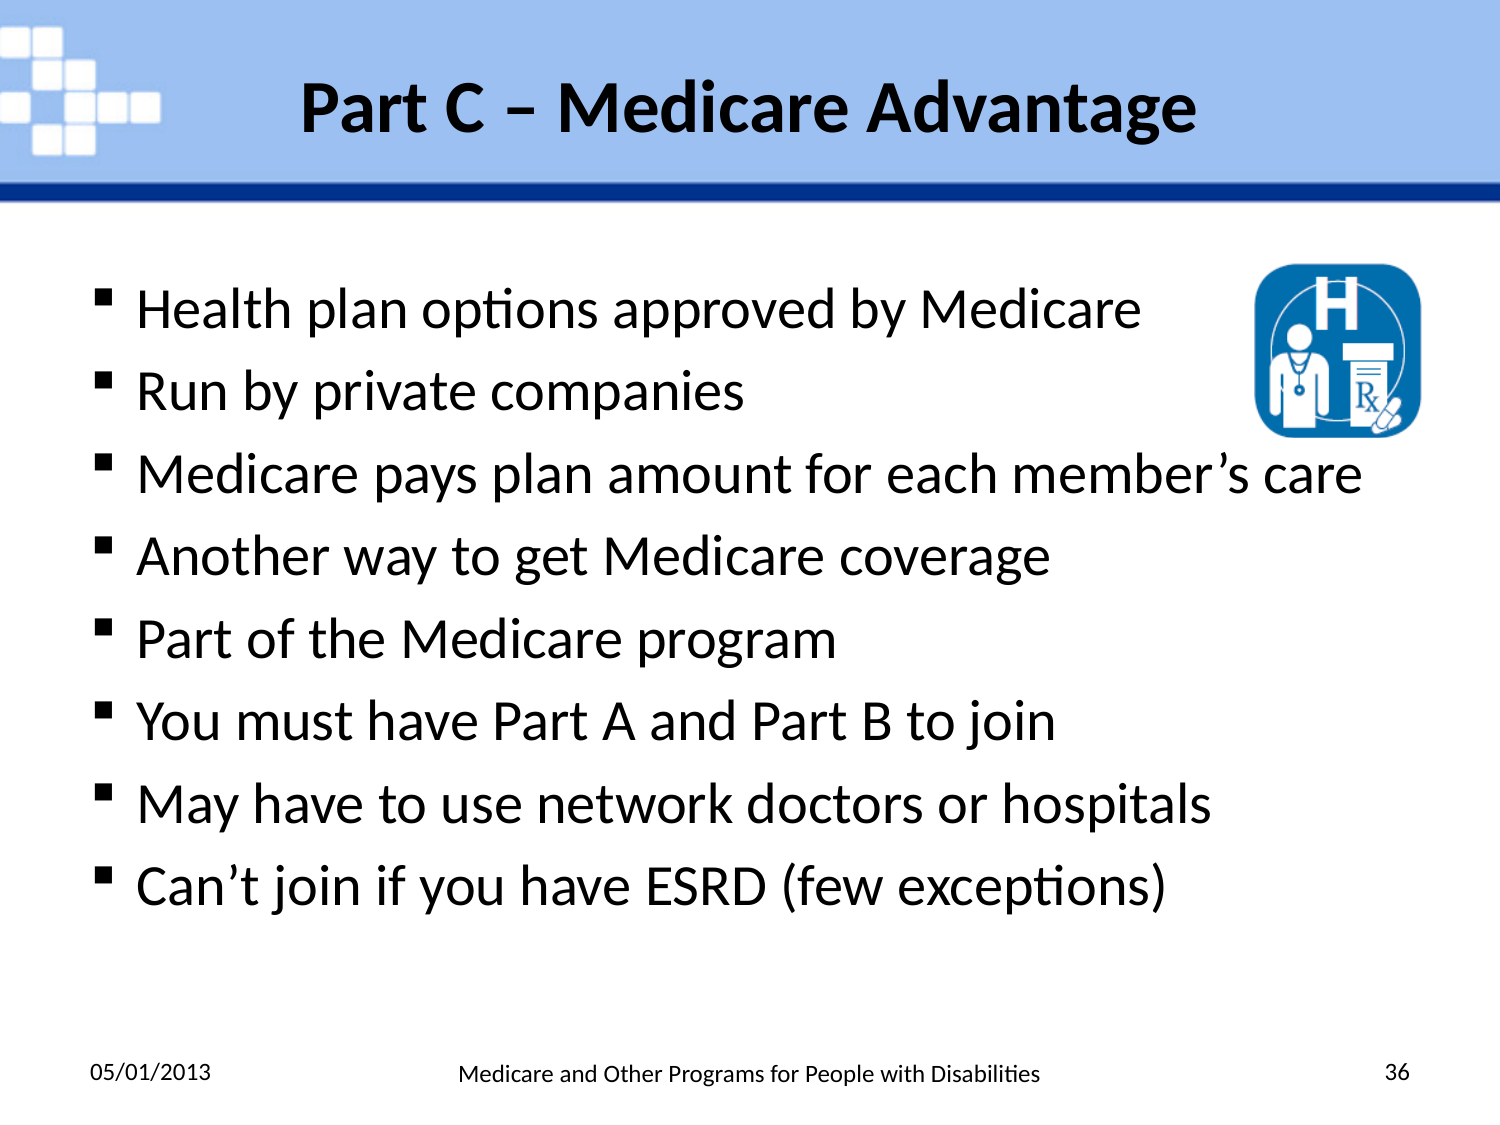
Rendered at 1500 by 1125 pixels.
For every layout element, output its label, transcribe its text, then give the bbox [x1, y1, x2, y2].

picture [0, 0, 1500, 1125]
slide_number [75, 1040, 425, 1100]
text_box Medicare and Other Programs for People with Disabilities [443, 1050, 1057, 1095]
list Health plan options approved by Medicare Run by private companies Medicare pays plan amount for each member’s care Another way to get Medicare coverage Part of the Medicare program You must have Part A and Part B to join May have to use network doctors or hospitals Can’t join if you have ESRD (few exceptions) [75, 262, 1425, 1005]
slide_number 36 [1074, 1040, 1425, 1100]
title Part C – Medicare Advantage [75, 12, 1425, 193]
